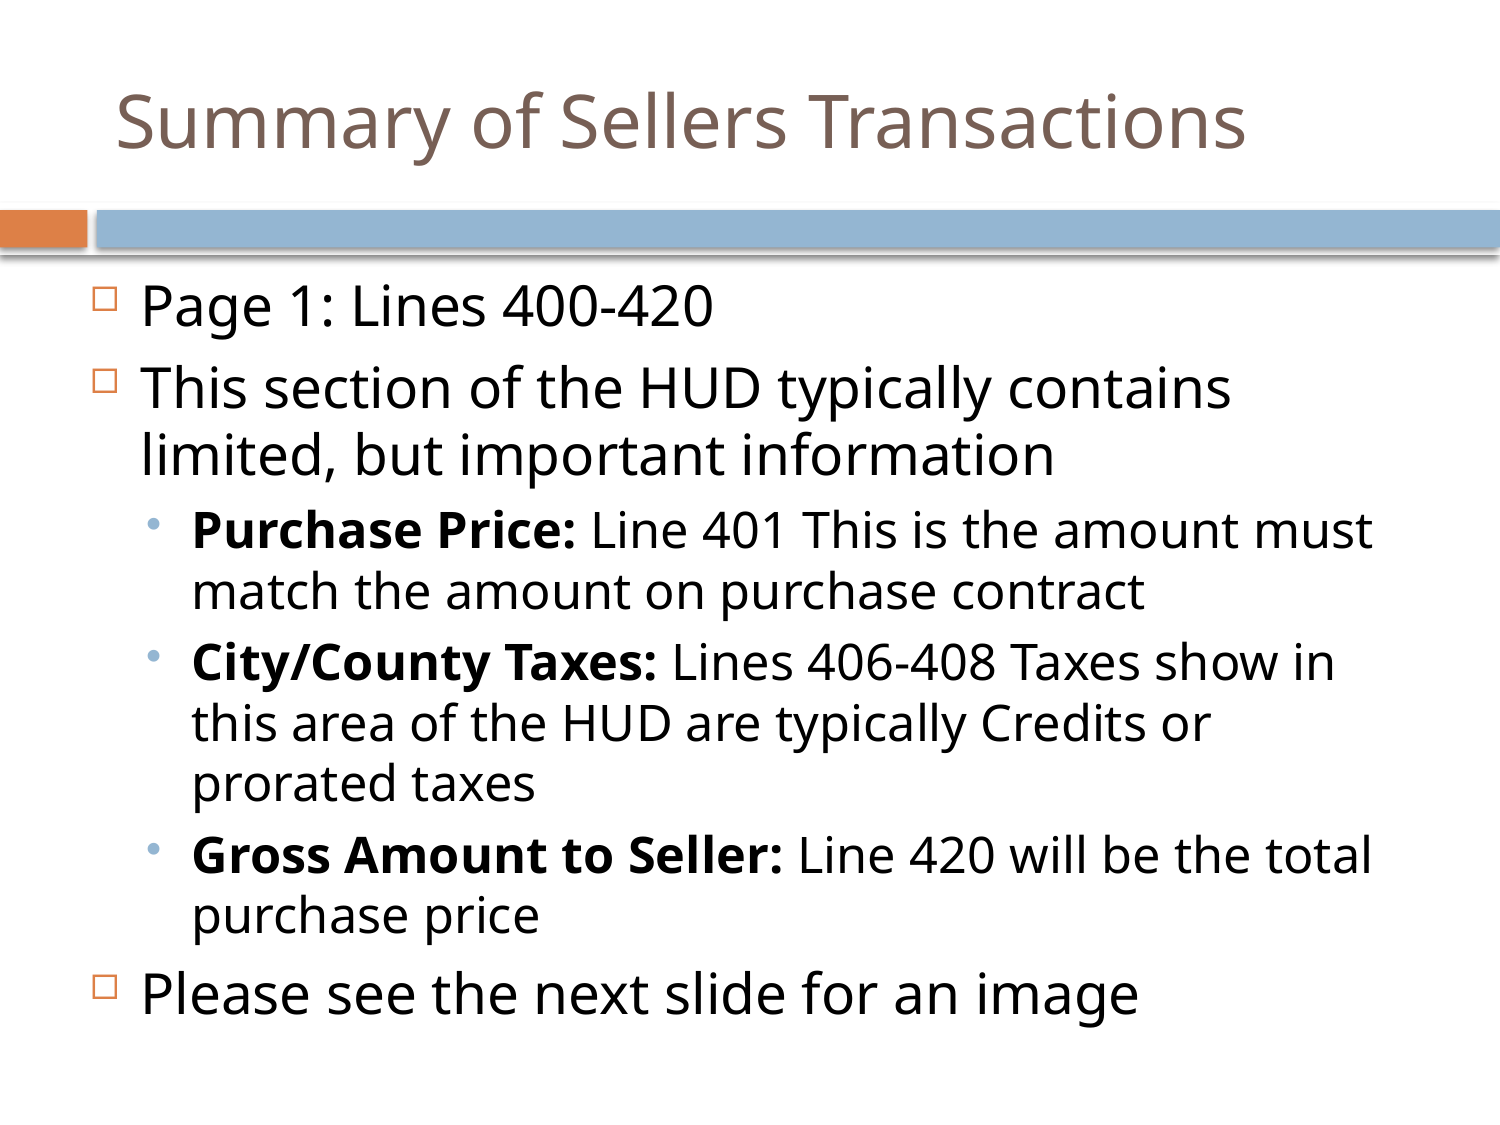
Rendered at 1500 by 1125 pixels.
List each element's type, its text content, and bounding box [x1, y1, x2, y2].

list Page 1: Lines 400‐420 This section of the HUD typically contains limited, but important information Purchase Price: Line 401 This is the amount must match the amount on purchase contract City/County Taxes: Lines 406‐408 Taxes show in this area of the HUD are typically Credits or prorated taxes Gross Amount to Seller: Line 420 will be the total purchase price Please see the next slide for an image [75, 262, 1425, 1038]
title Summary of Sellers Transactions [100, 37, 1438, 200]
